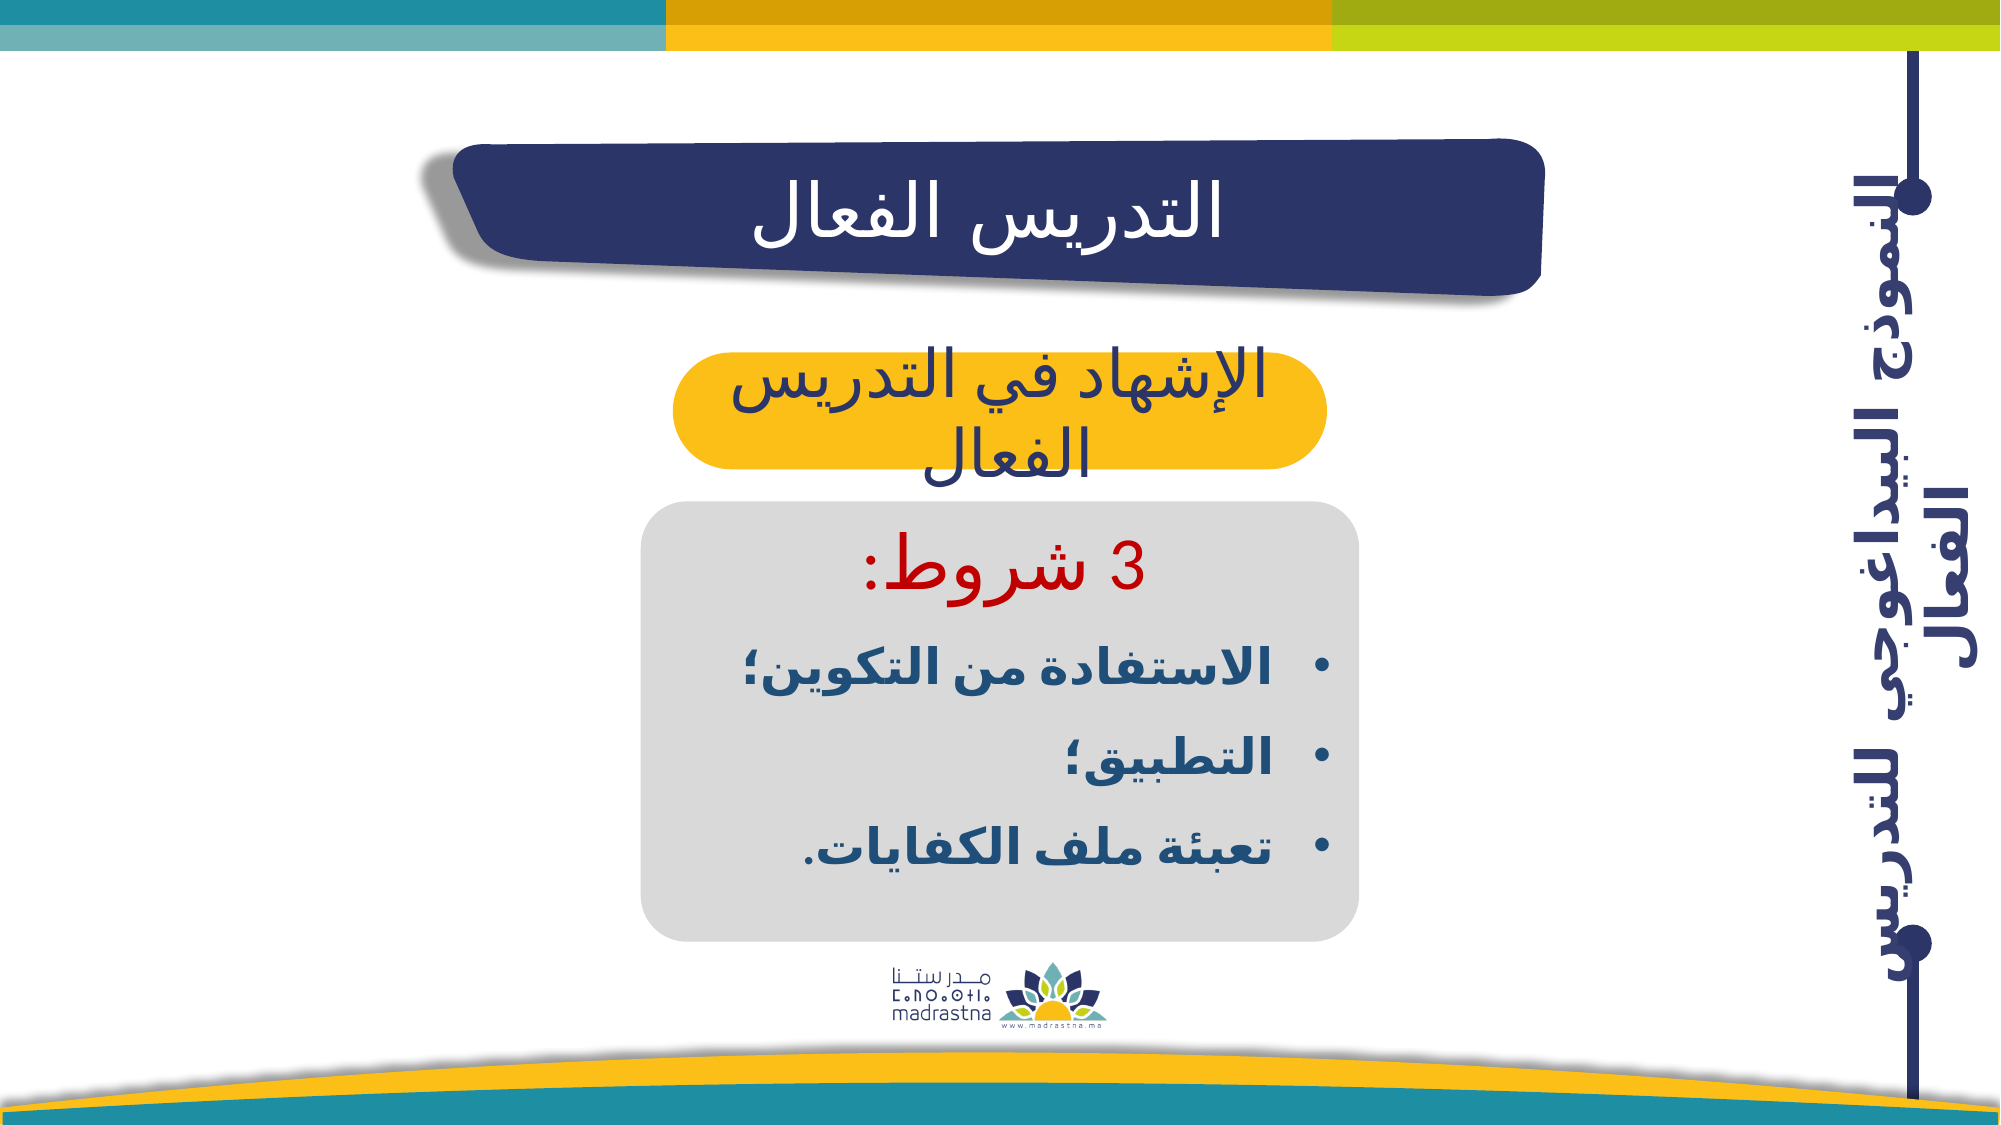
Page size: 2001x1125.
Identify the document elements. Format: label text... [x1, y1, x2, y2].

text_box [0, 0, 2000, 52]
text_box 3 شروط: الاستفادة من التكوين؛ التطبيق؛ تعبئة ملف الكفايات. [639, 500, 1361, 943]
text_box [447, 100, 1553, 296]
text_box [1894, 52, 1931, 215]
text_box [1894, 925, 1931, 1052]
text_box الإشهاد في التدريس الفعال [671, 351, 1329, 471]
text_box النموذج البيداغوجي للتدريس الفعال [1832, 136, 1988, 1021]
picture [893, 962, 1107, 1028]
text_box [0, 1052, 2000, 1125]
